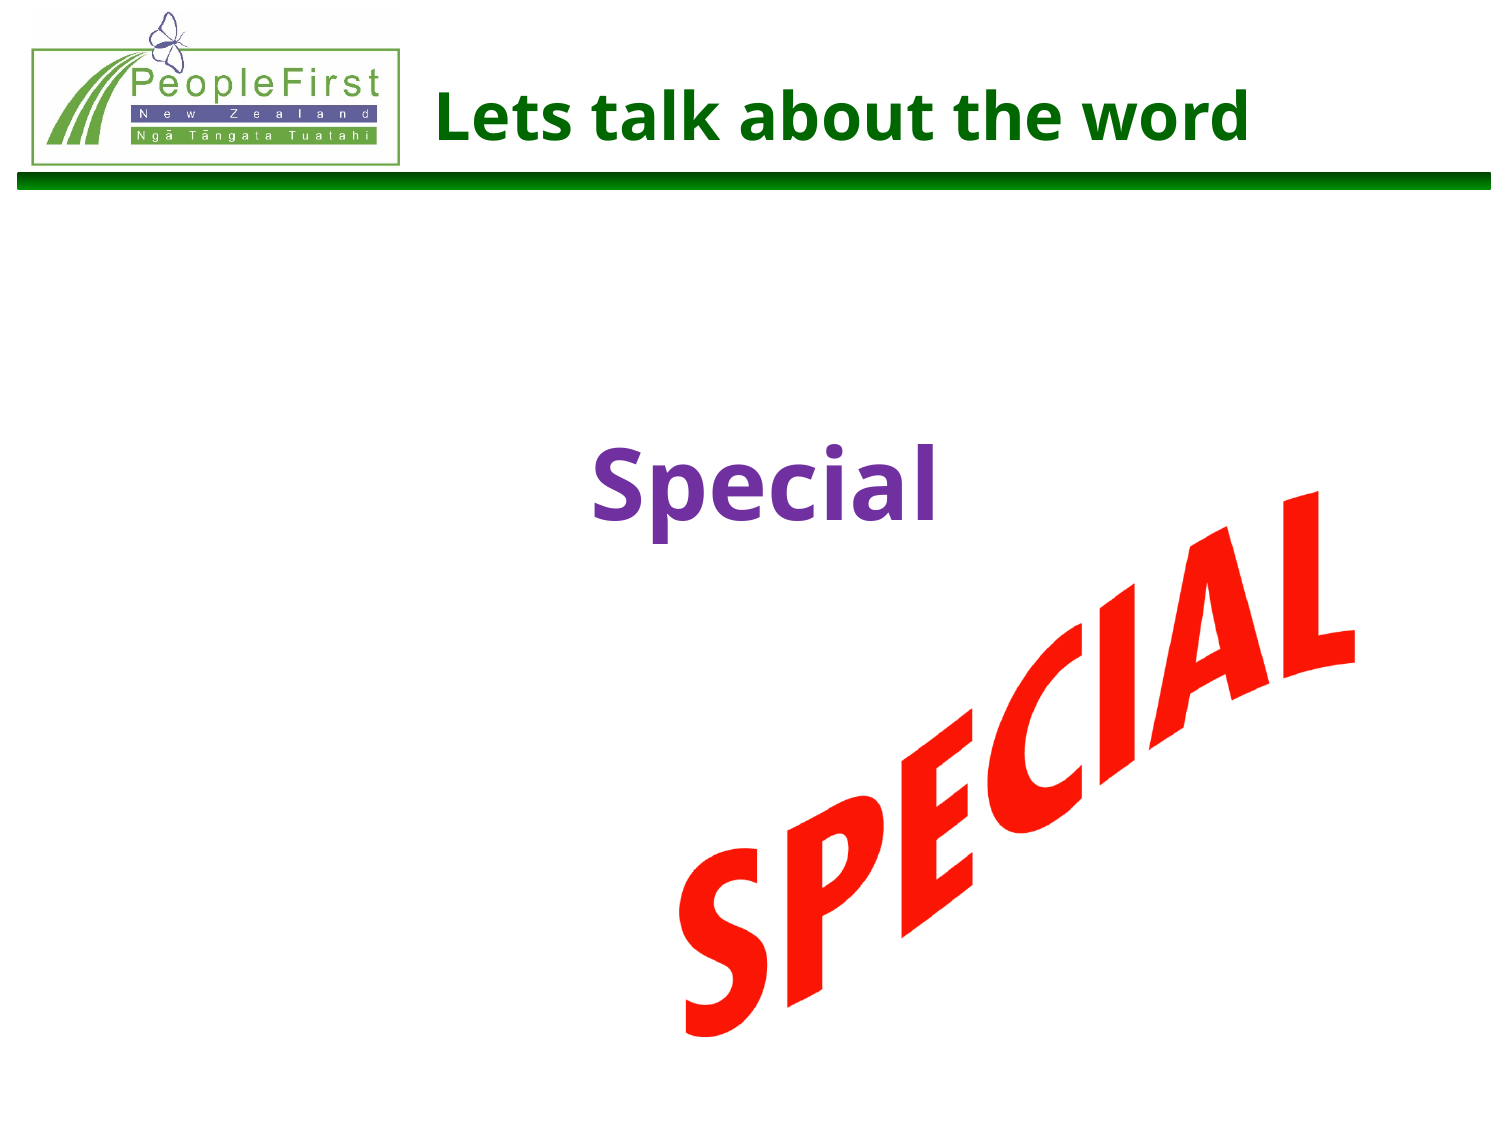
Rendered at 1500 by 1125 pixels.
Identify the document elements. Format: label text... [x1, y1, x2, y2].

picture [678, 491, 1355, 1038]
picture [31, 11, 400, 166]
list Special [88, 220, 1469, 1006]
title Lets talk about the word [419, 66, 1491, 145]
